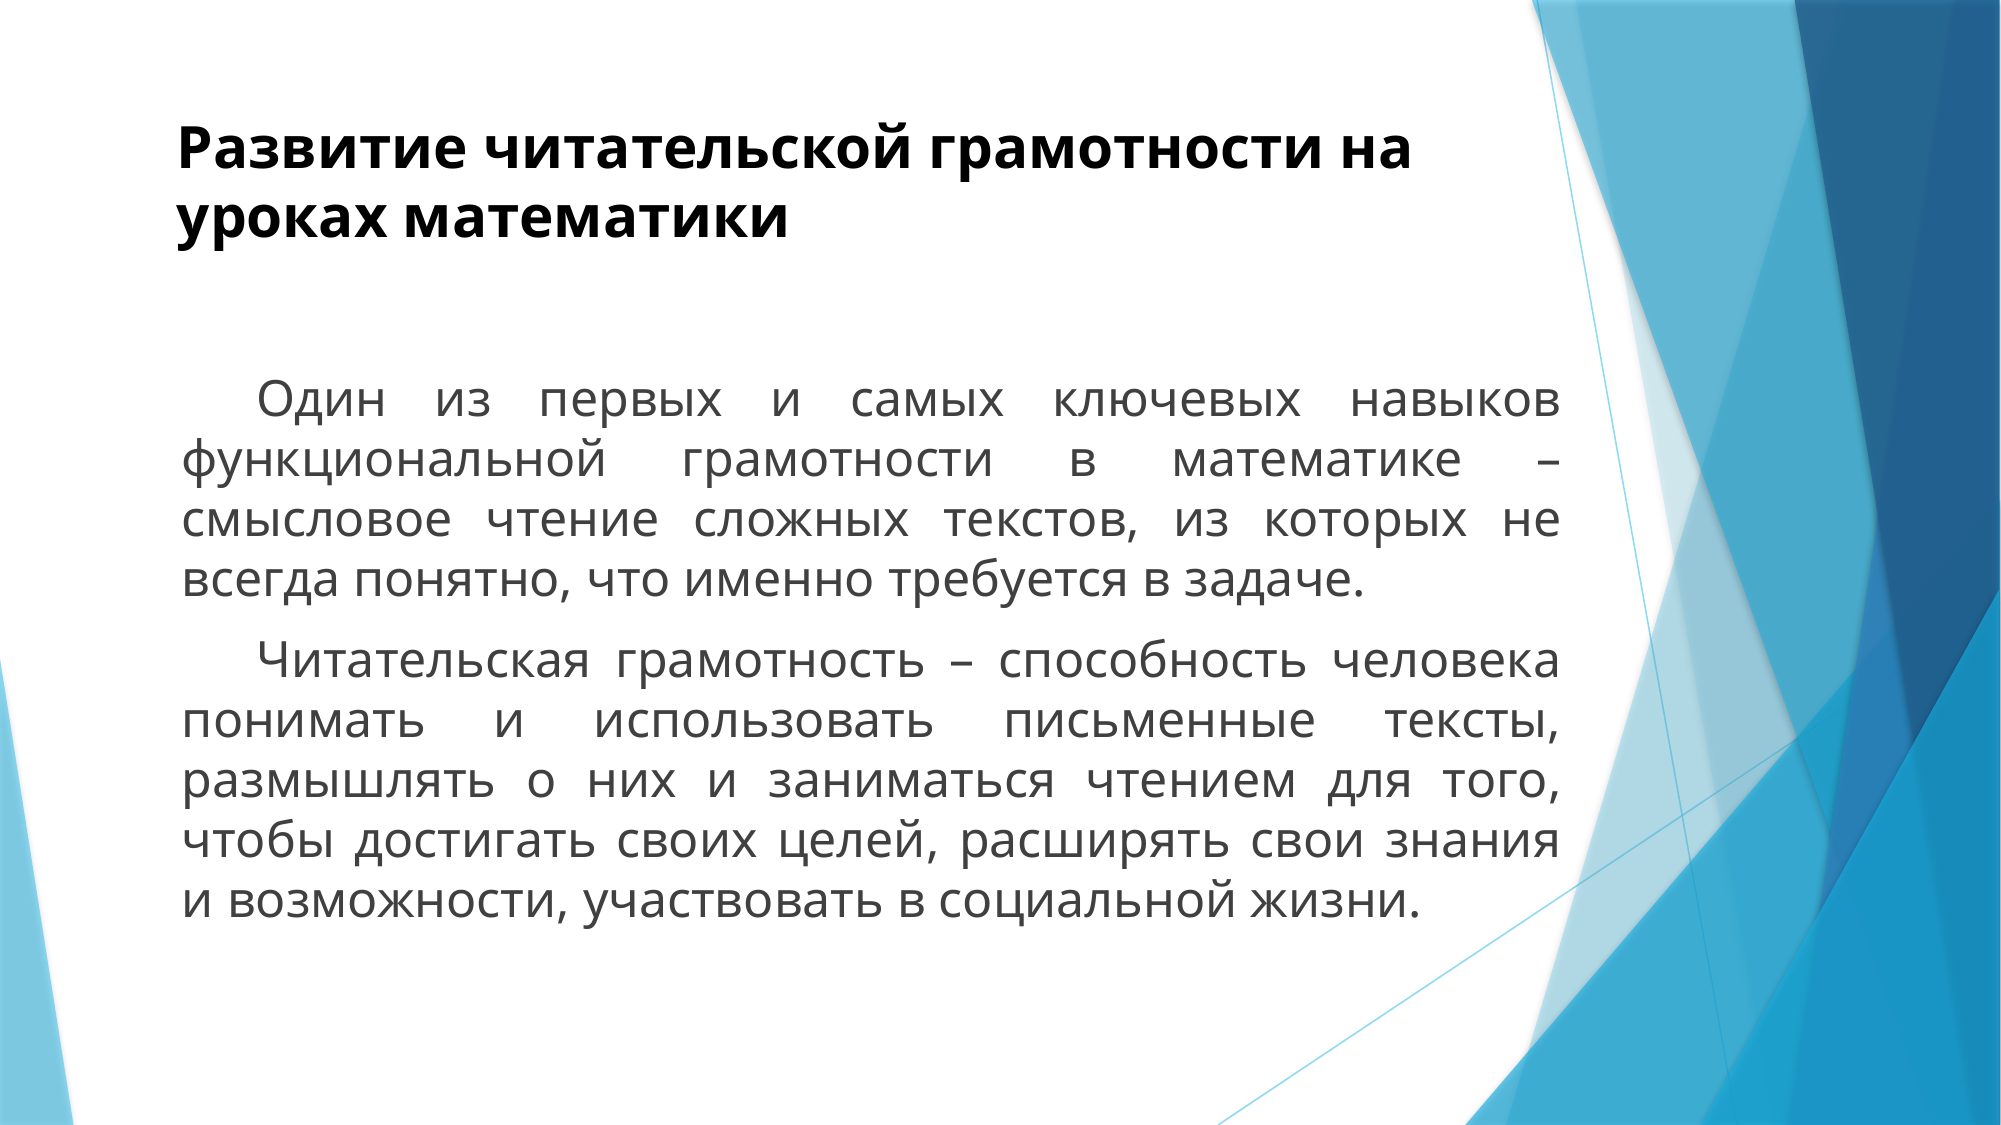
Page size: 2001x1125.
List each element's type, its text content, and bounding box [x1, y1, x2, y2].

title Развитие читательской грамотности на уроках математики [161, 102, 1573, 320]
list Один из первых и самых ключевых навыков функциональной грамотности в математике – смысловое чтение сложных текстов, из которых не всегда понятно, что именно требуется в задаче. Читательская грамотность – способность человека понимать и использовать письменные тексты, размышлять о них и заниматься чтением для того, чтобы достигать своих целей, расширять свои знания и возможности, участвовать в социальной жизни. [166, 359, 1577, 996]
